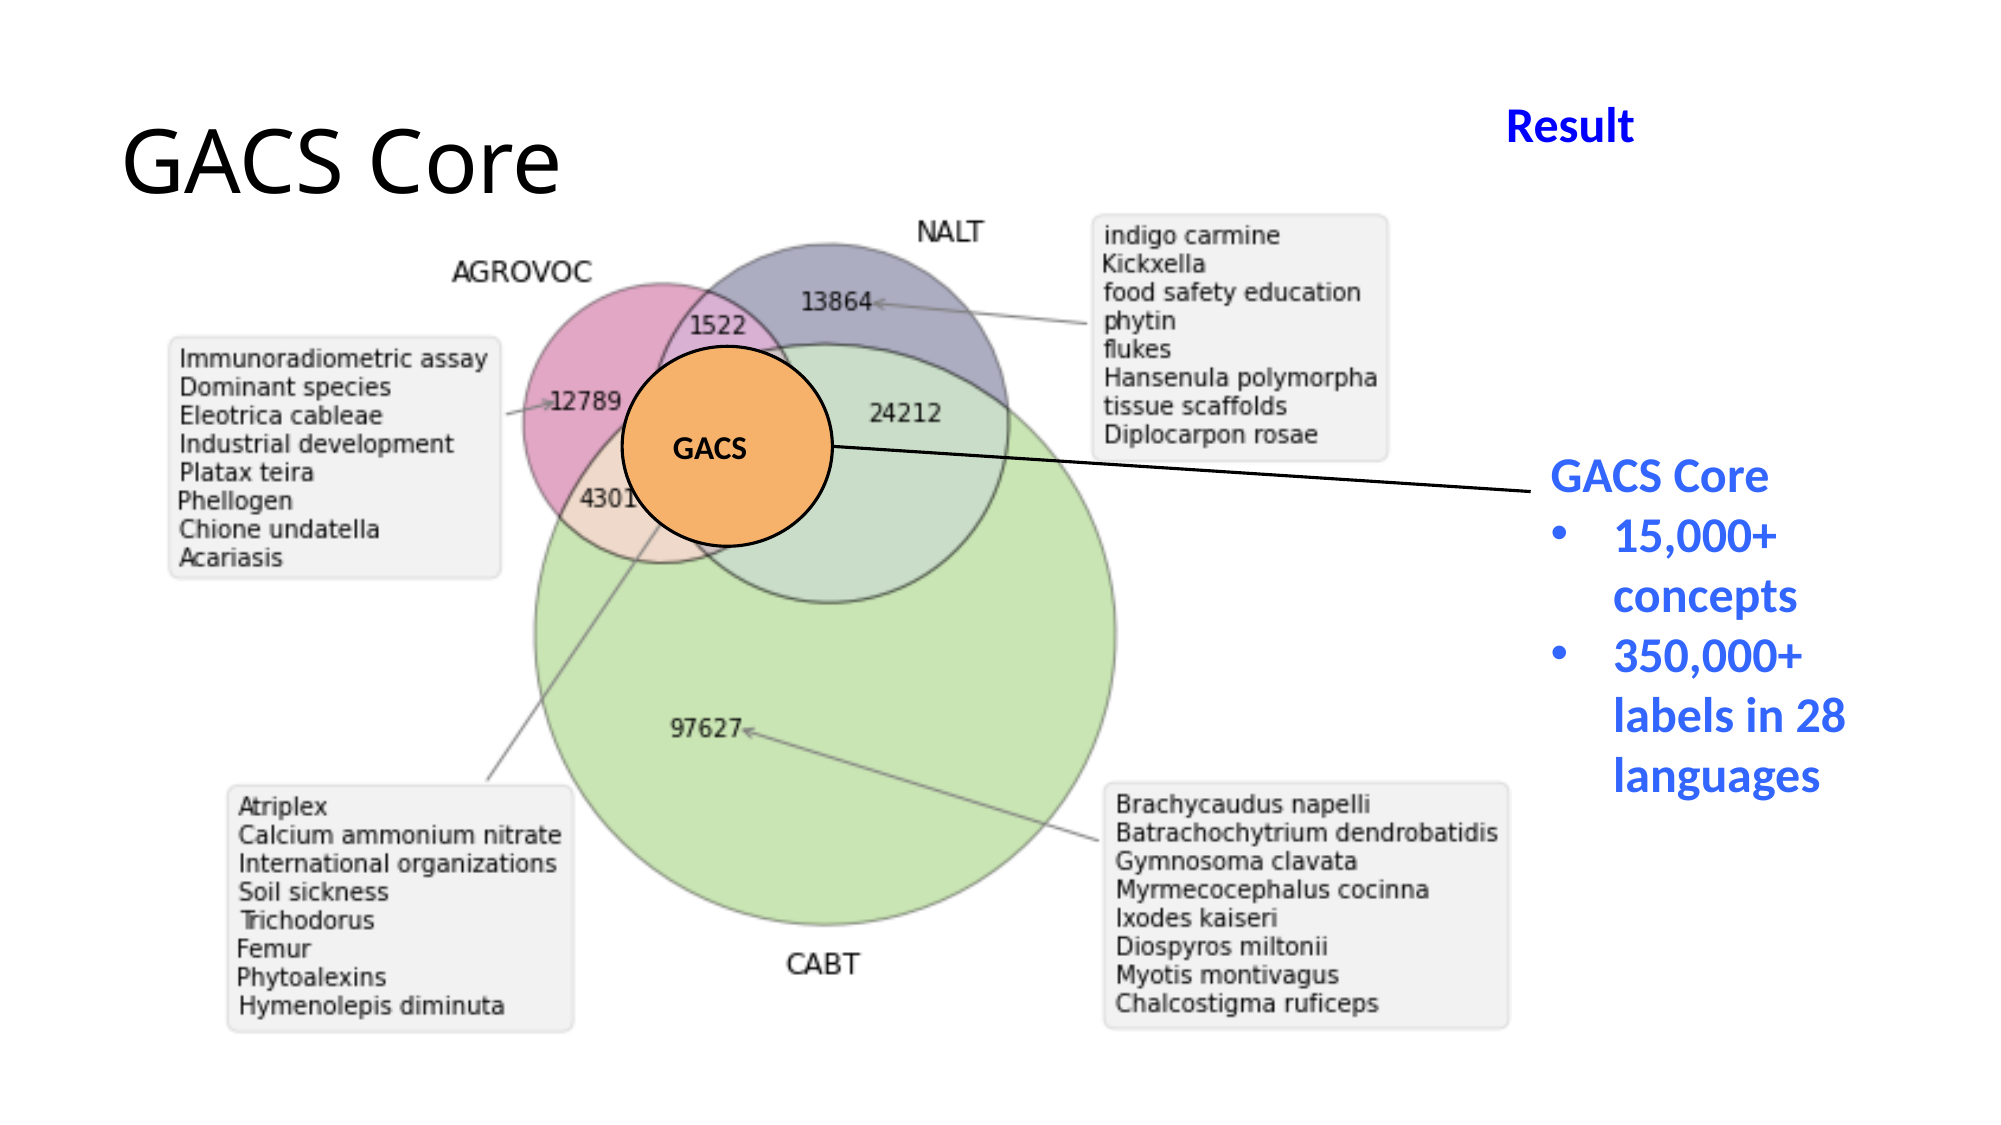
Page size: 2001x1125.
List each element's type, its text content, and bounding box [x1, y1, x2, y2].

text_box Result [1491, 85, 1651, 160]
picture [33, 86, 1569, 1110]
title GACS Core [99, 45, 1900, 233]
text_box GACS Core 15,000+ concepts 350,000+ labels in 28 languages [1569, 422, 1955, 561]
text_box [832, 446, 1531, 492]
